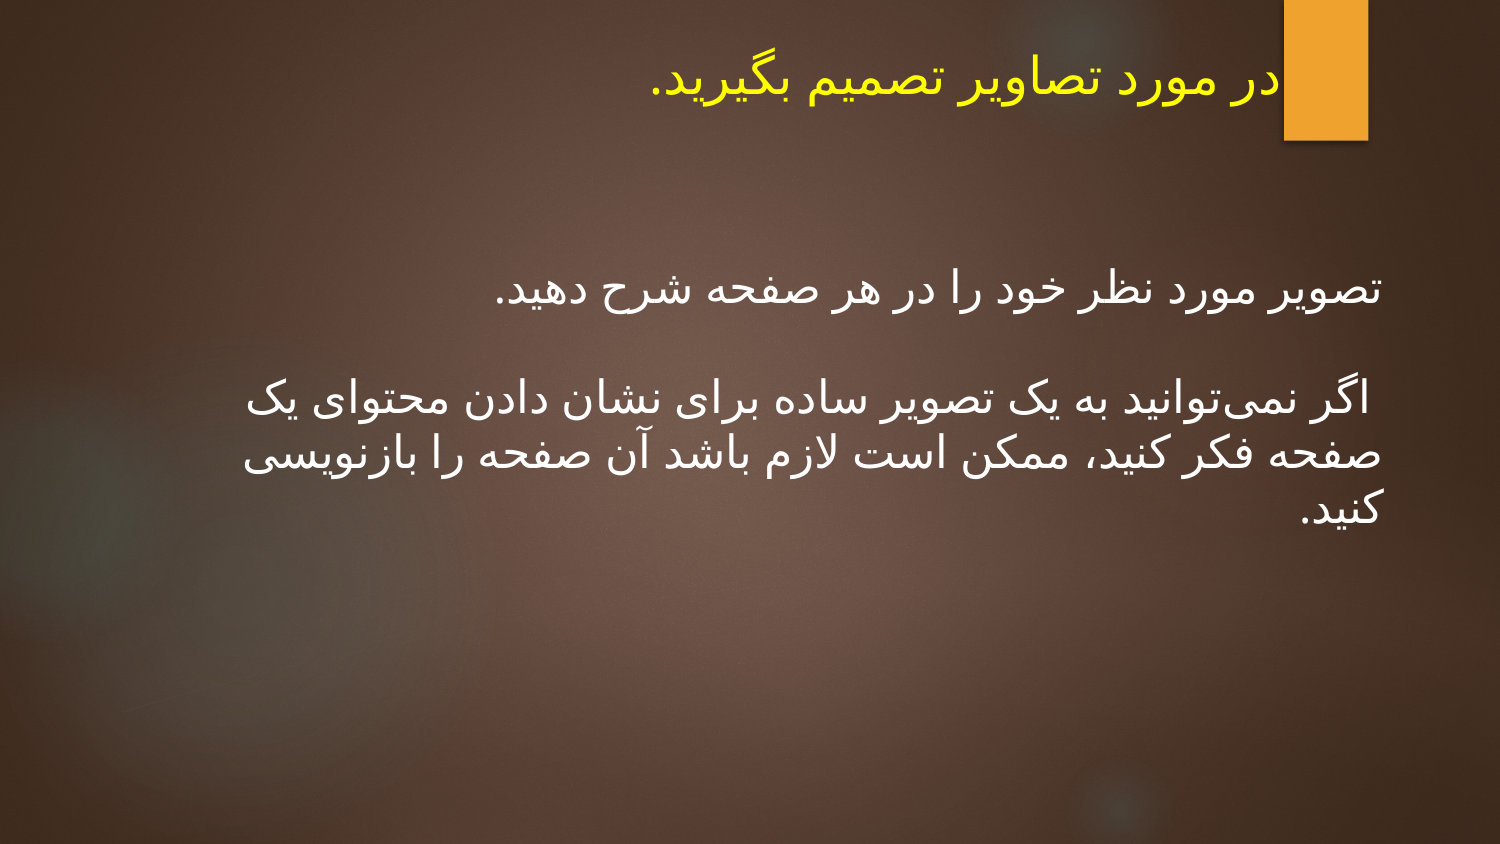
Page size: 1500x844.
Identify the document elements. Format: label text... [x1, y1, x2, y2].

picture [0, 0, 1500, 844]
list تصویر مورد نظر خود را در هر صفحه شرح دهید. اگر نمی‌توانید به یک تصویر ساده برای نشان دادن محتوای یک صفحه فکر کنید، ممکن است لازم باشد آن صفحه را بازنویسی کنید. [135, 252, 1396, 769]
title در مورد تصاویر تصمیم بگیرید. [135, 37, 1293, 210]
